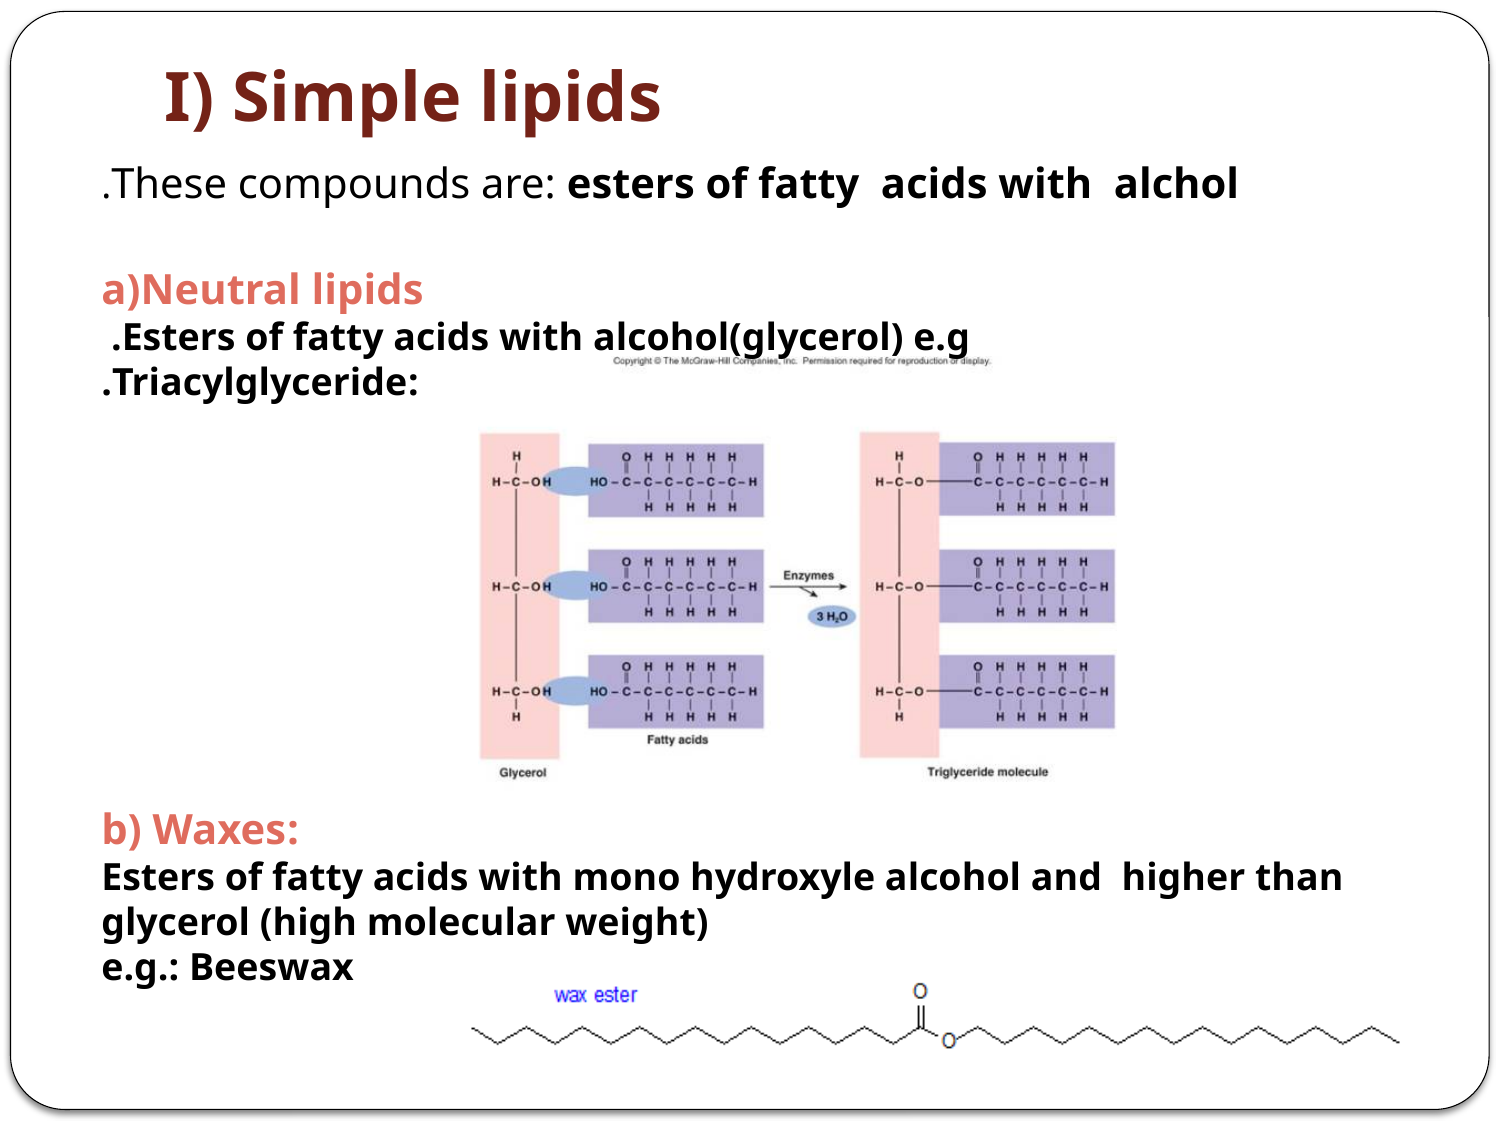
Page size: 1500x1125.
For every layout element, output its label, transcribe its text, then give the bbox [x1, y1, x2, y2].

text_box a)Neutral lipids Esters of fatty acids with alcohol(glycerol) e.g. :Triacylglyceride. :b) Waxes Esters of fatty acids with mono hydroxyle alcohol and higher than glycerol (high molecular weight) e.g.: Beeswax [86, 255, 1415, 996]
title I) Simple lipids [150, 44, 1425, 233]
picture [460, 975, 1410, 1064]
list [478, 356, 1117, 795]
text_box These compounds are: esters of fatty acids with alchol. [86, 149, 1366, 214]
